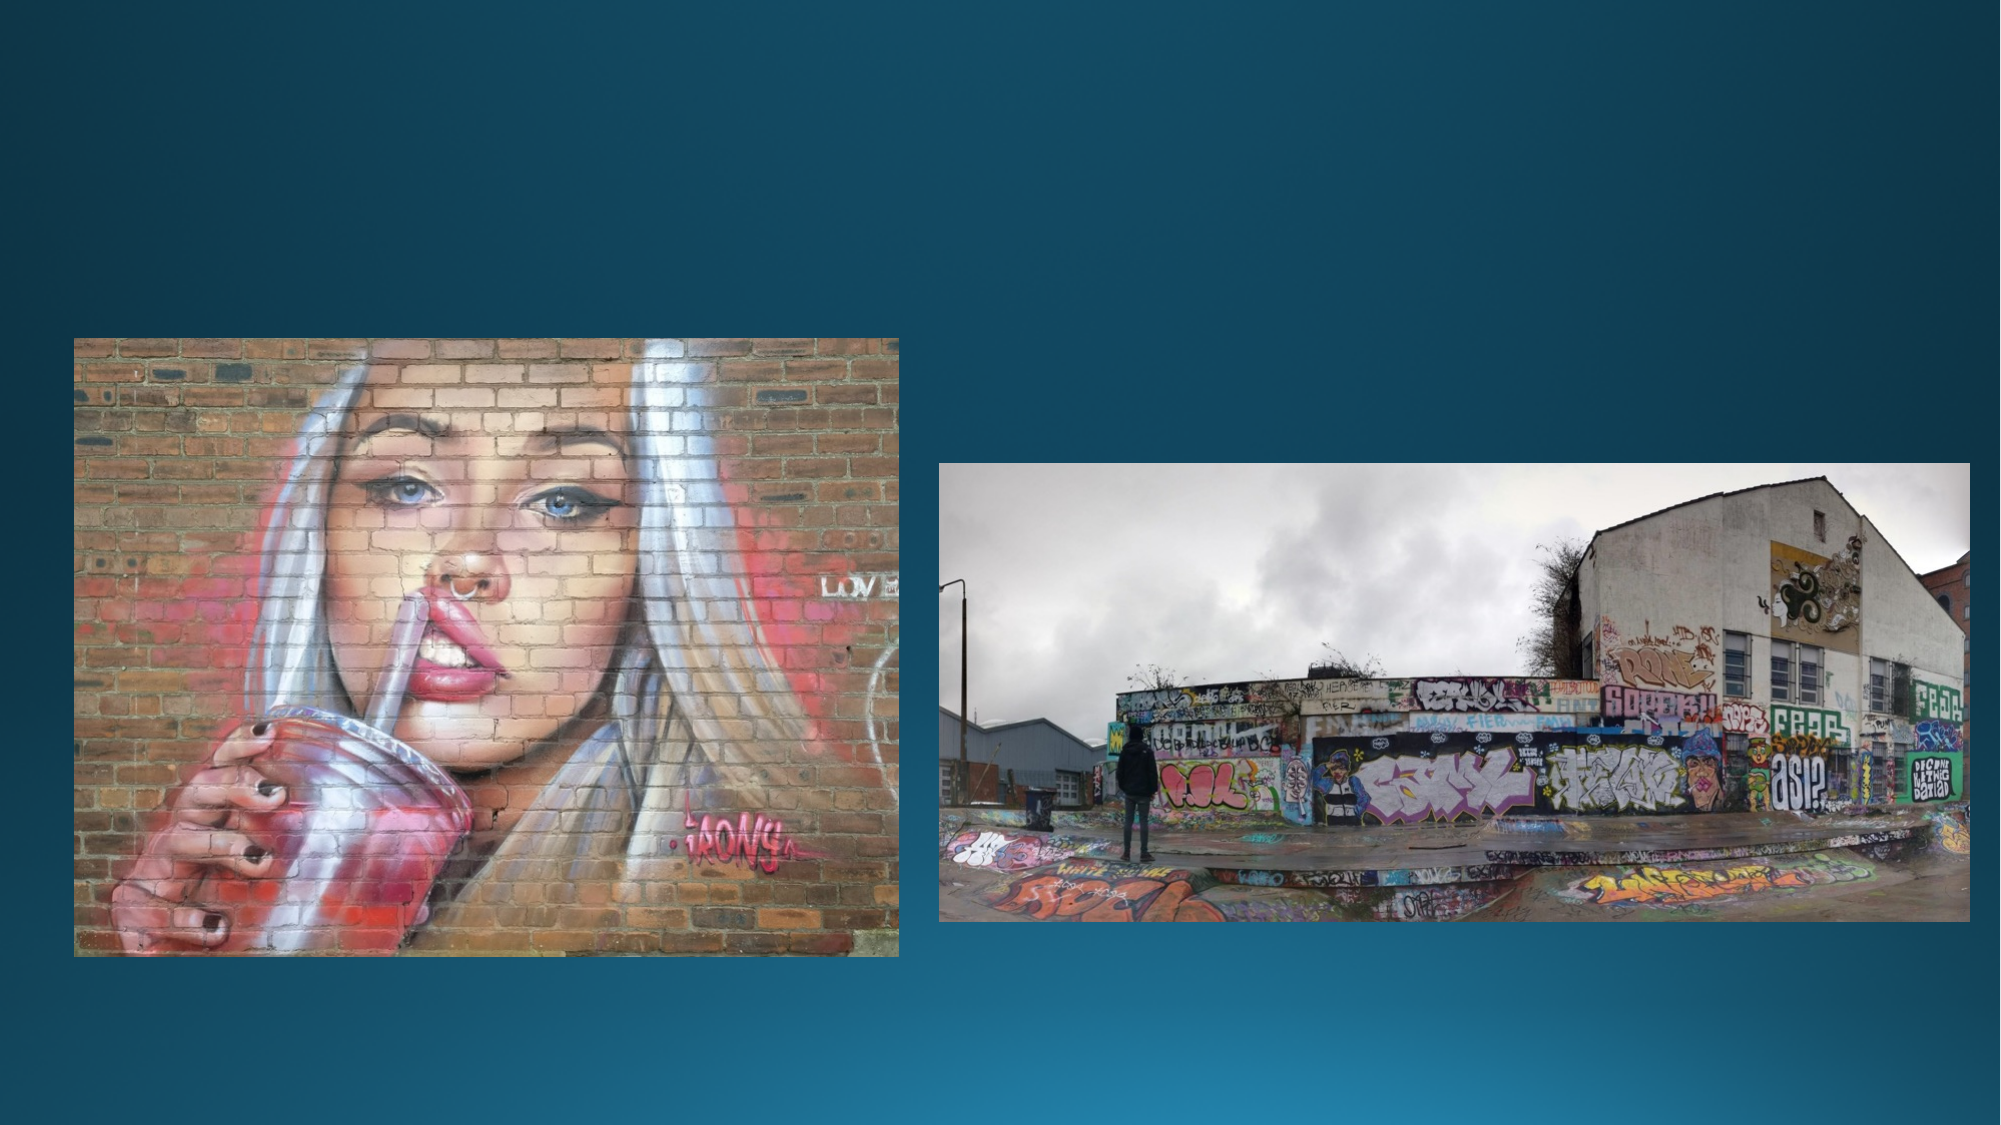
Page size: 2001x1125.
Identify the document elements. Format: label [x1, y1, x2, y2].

picture [0, 0, 2001, 1125]
list [939, 463, 1970, 922]
list [74, 338, 899, 957]
